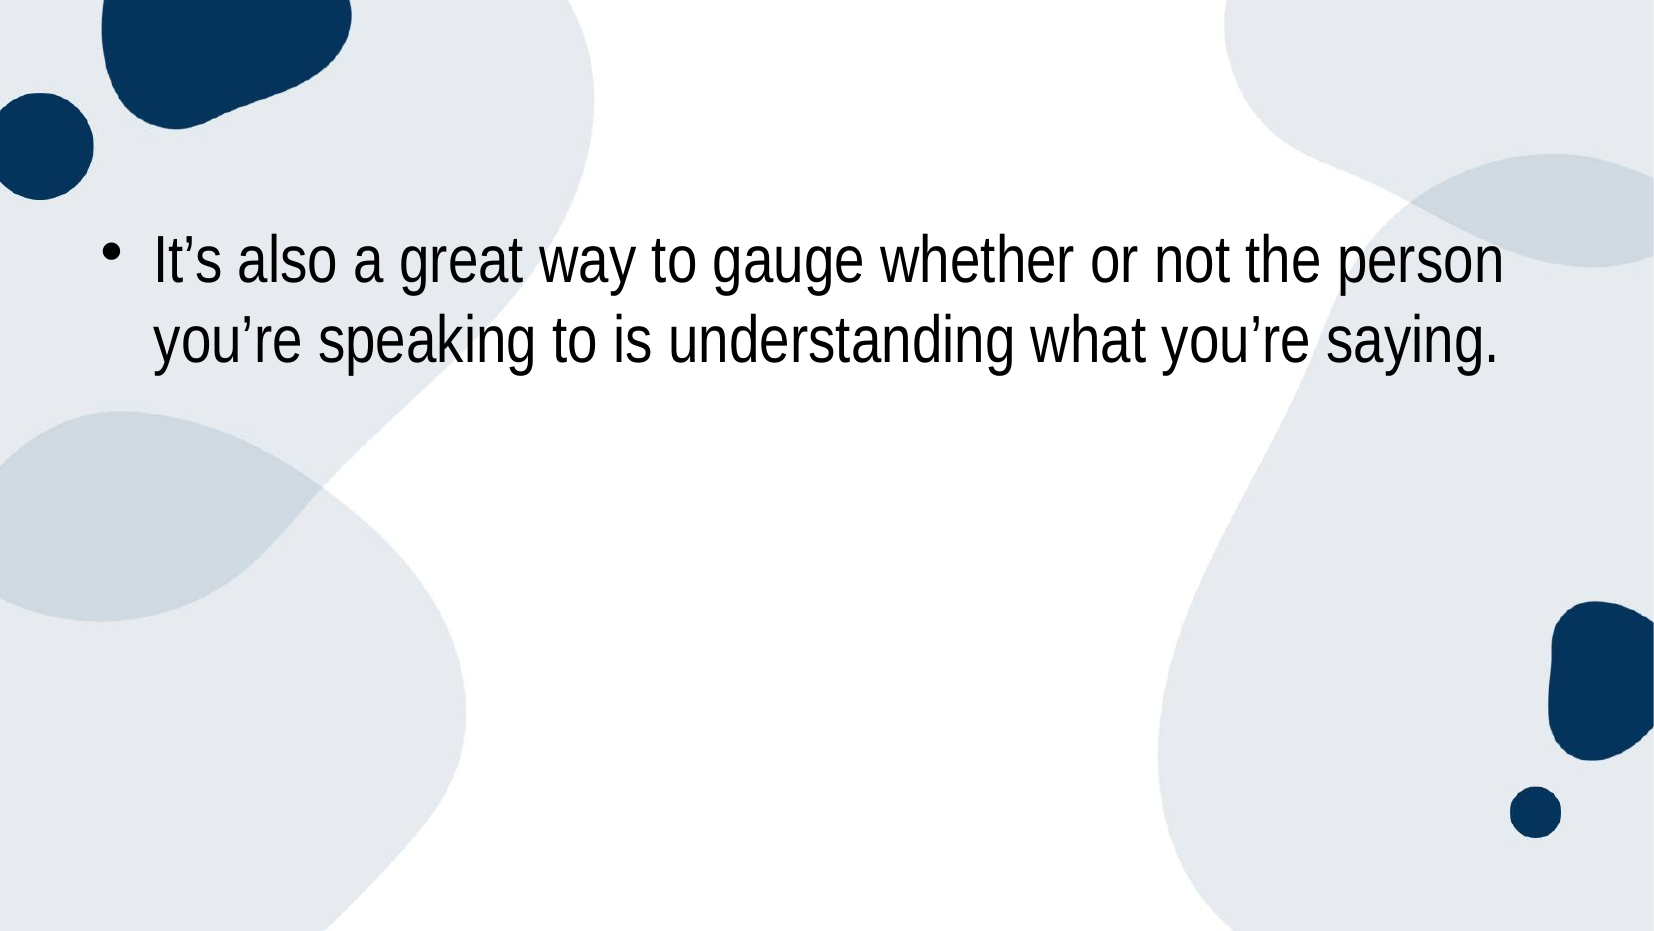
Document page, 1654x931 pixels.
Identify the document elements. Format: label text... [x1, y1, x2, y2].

list It’s also a great way to gauge whether or not the person you’re speaking to is understanding what you’re saying. [82, 215, 1571, 715]
picture [0, 0, 1654, 931]
